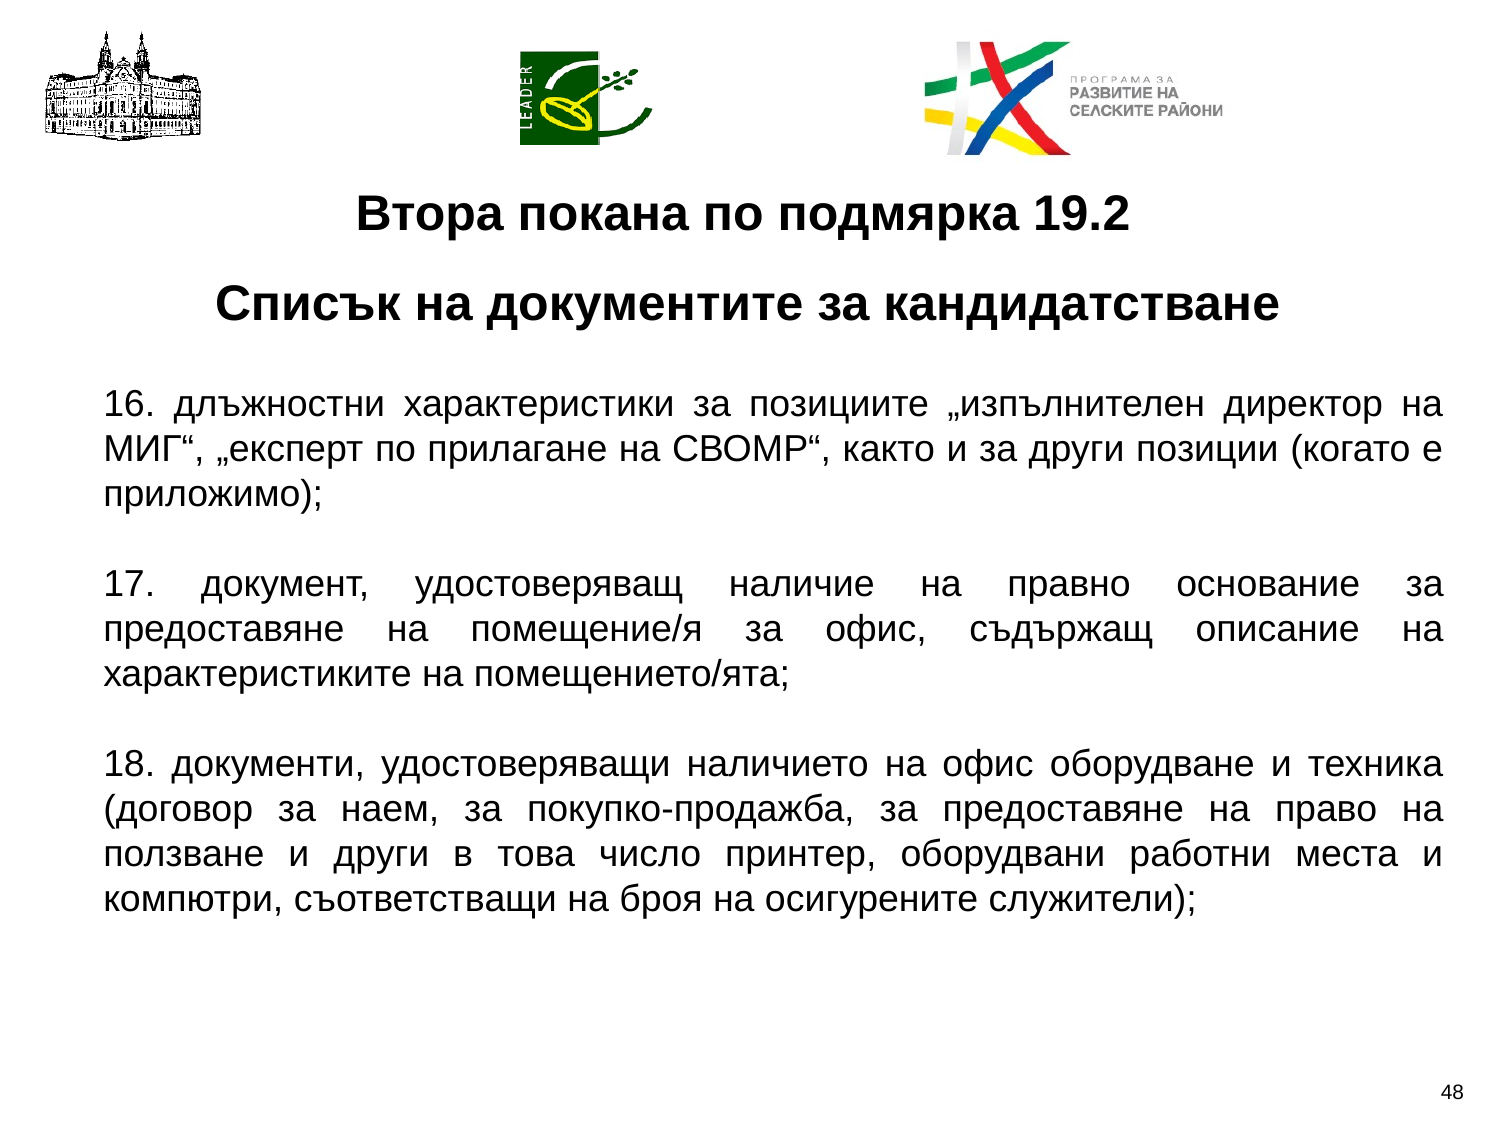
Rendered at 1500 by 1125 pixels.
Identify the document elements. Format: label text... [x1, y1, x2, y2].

text_box Втора покана по подмярка 19.2 [41, 172, 1459, 248]
slide_number 48 [1418, 1051, 1479, 1112]
picture [909, 27, 1235, 167]
picture [520, 50, 656, 145]
text_box 16. длъжностни характеристики за позициите „изпълнителен директор на МИГ“, „експерт по прилагане на СВОМР“, както и за други позиции (когато е приложимо); 17. документ, удостоверяващ наличие на правно основание за предоставяне на помещение/я за офис, съдържащ описание на характеристиките на помещението/ята; 18. документи, удостоверяващи наличието на офис оборудване и техника (договор за наем, за покупко-продажба, за предоставяне на право на ползване и други в това число принтер, оборудвани работни места и компютри, съответстващи на броя на осигурените служители); [88, 371, 1459, 927]
text_box Списък на документите за кандидатстване [200, 263, 1296, 339]
picture [40, 27, 207, 144]
